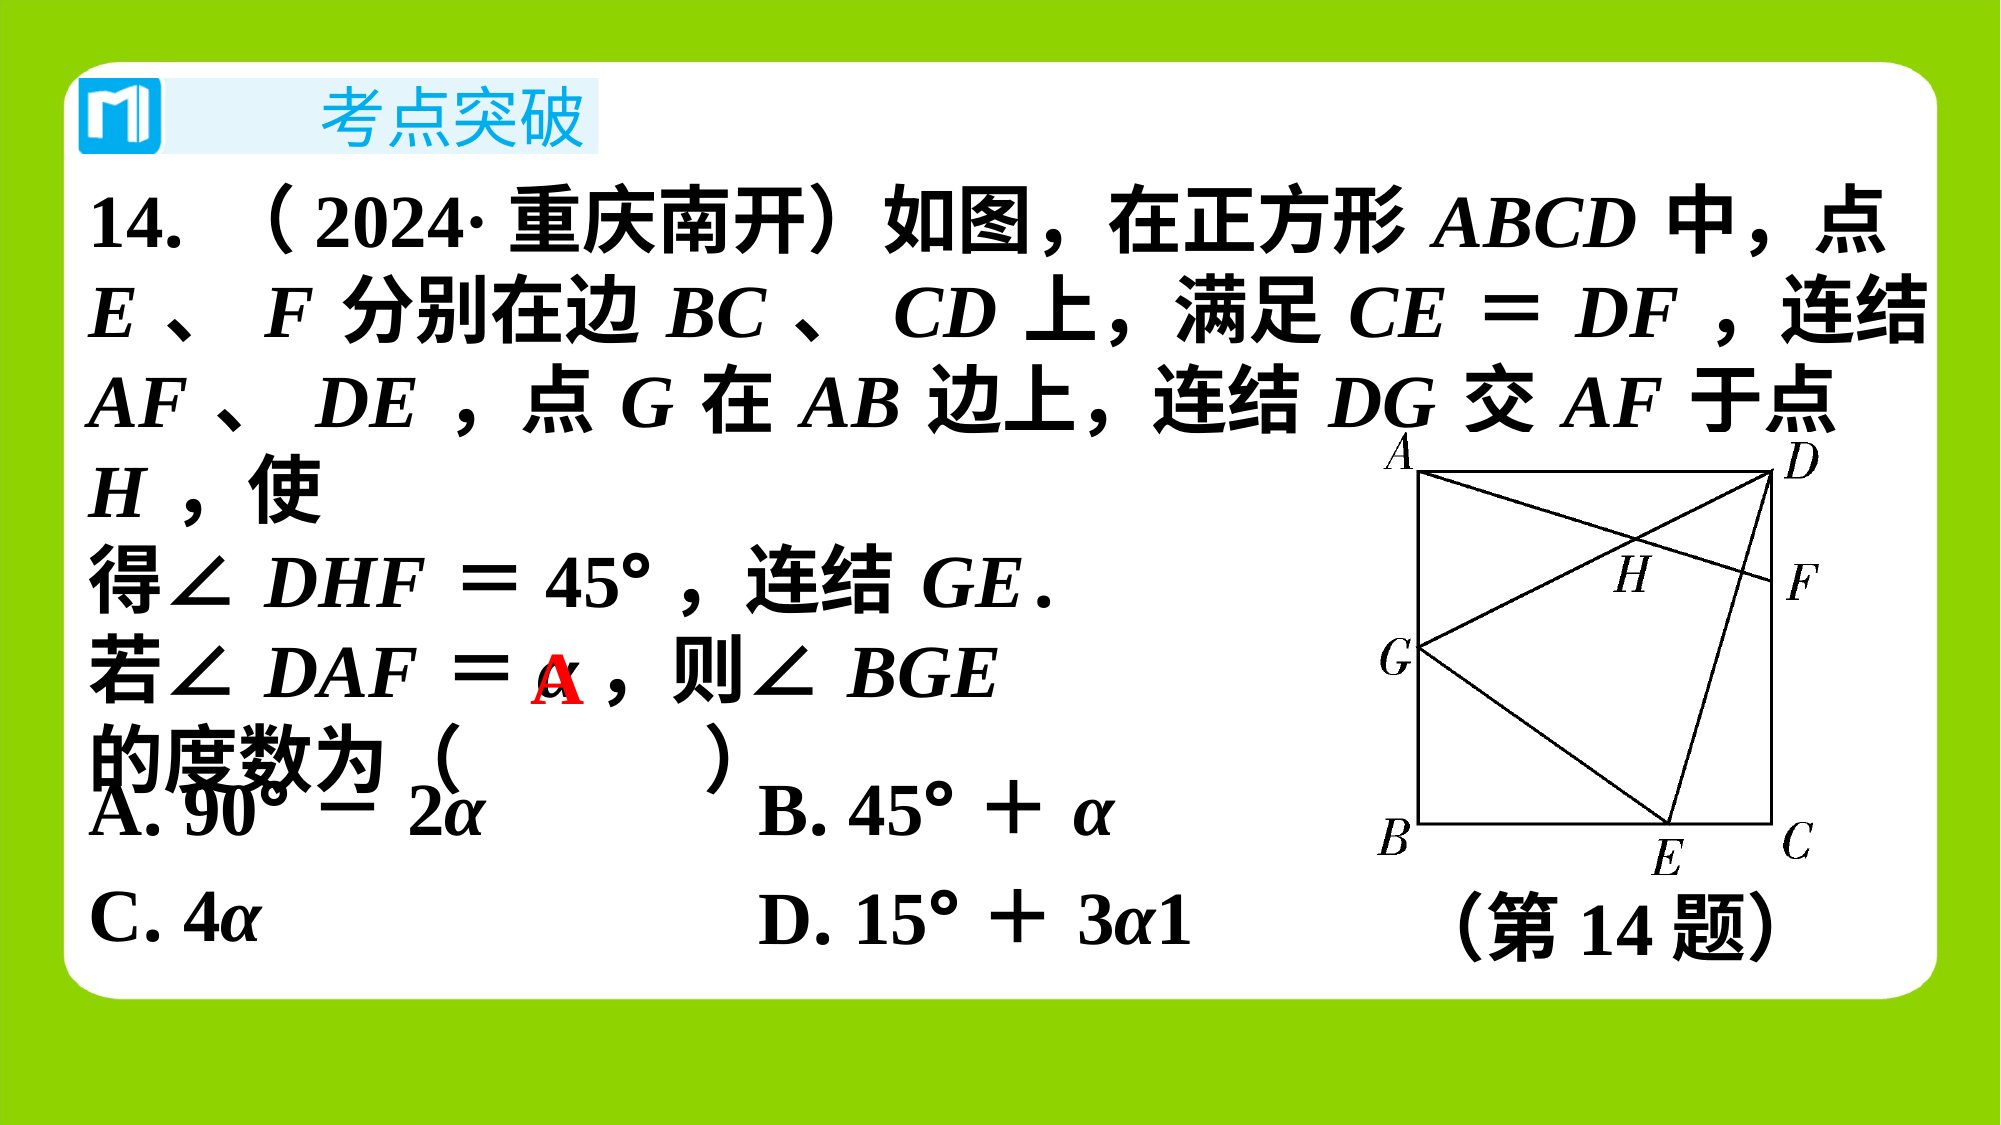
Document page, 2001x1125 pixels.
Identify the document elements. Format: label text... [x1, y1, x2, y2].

table_cell D. 15°＋3α1 [759, 858, 1313, 967]
picture [0, 0, 2001, 1125]
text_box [1377, 432, 1819, 972]
text_box A [515, 622, 600, 728]
table_header B. 45°＋α [759, 749, 1313, 858]
table_header A. 90°－2α [89, 749, 759, 858]
table_cell C. 4α [89, 858, 759, 967]
text_box 14. （2024·重庆南开）如图，在正方形ABCD中，点 E、F分别在边BC、CD上，满足CE＝DF，连结 AF、DE，点G在AB边上，连结DG交AF于点H，使 得∠DHF＝45°，连结GE. 若∠DAF＝α，则∠BGE 的度数为（ A ） [88, 172, 1974, 627]
